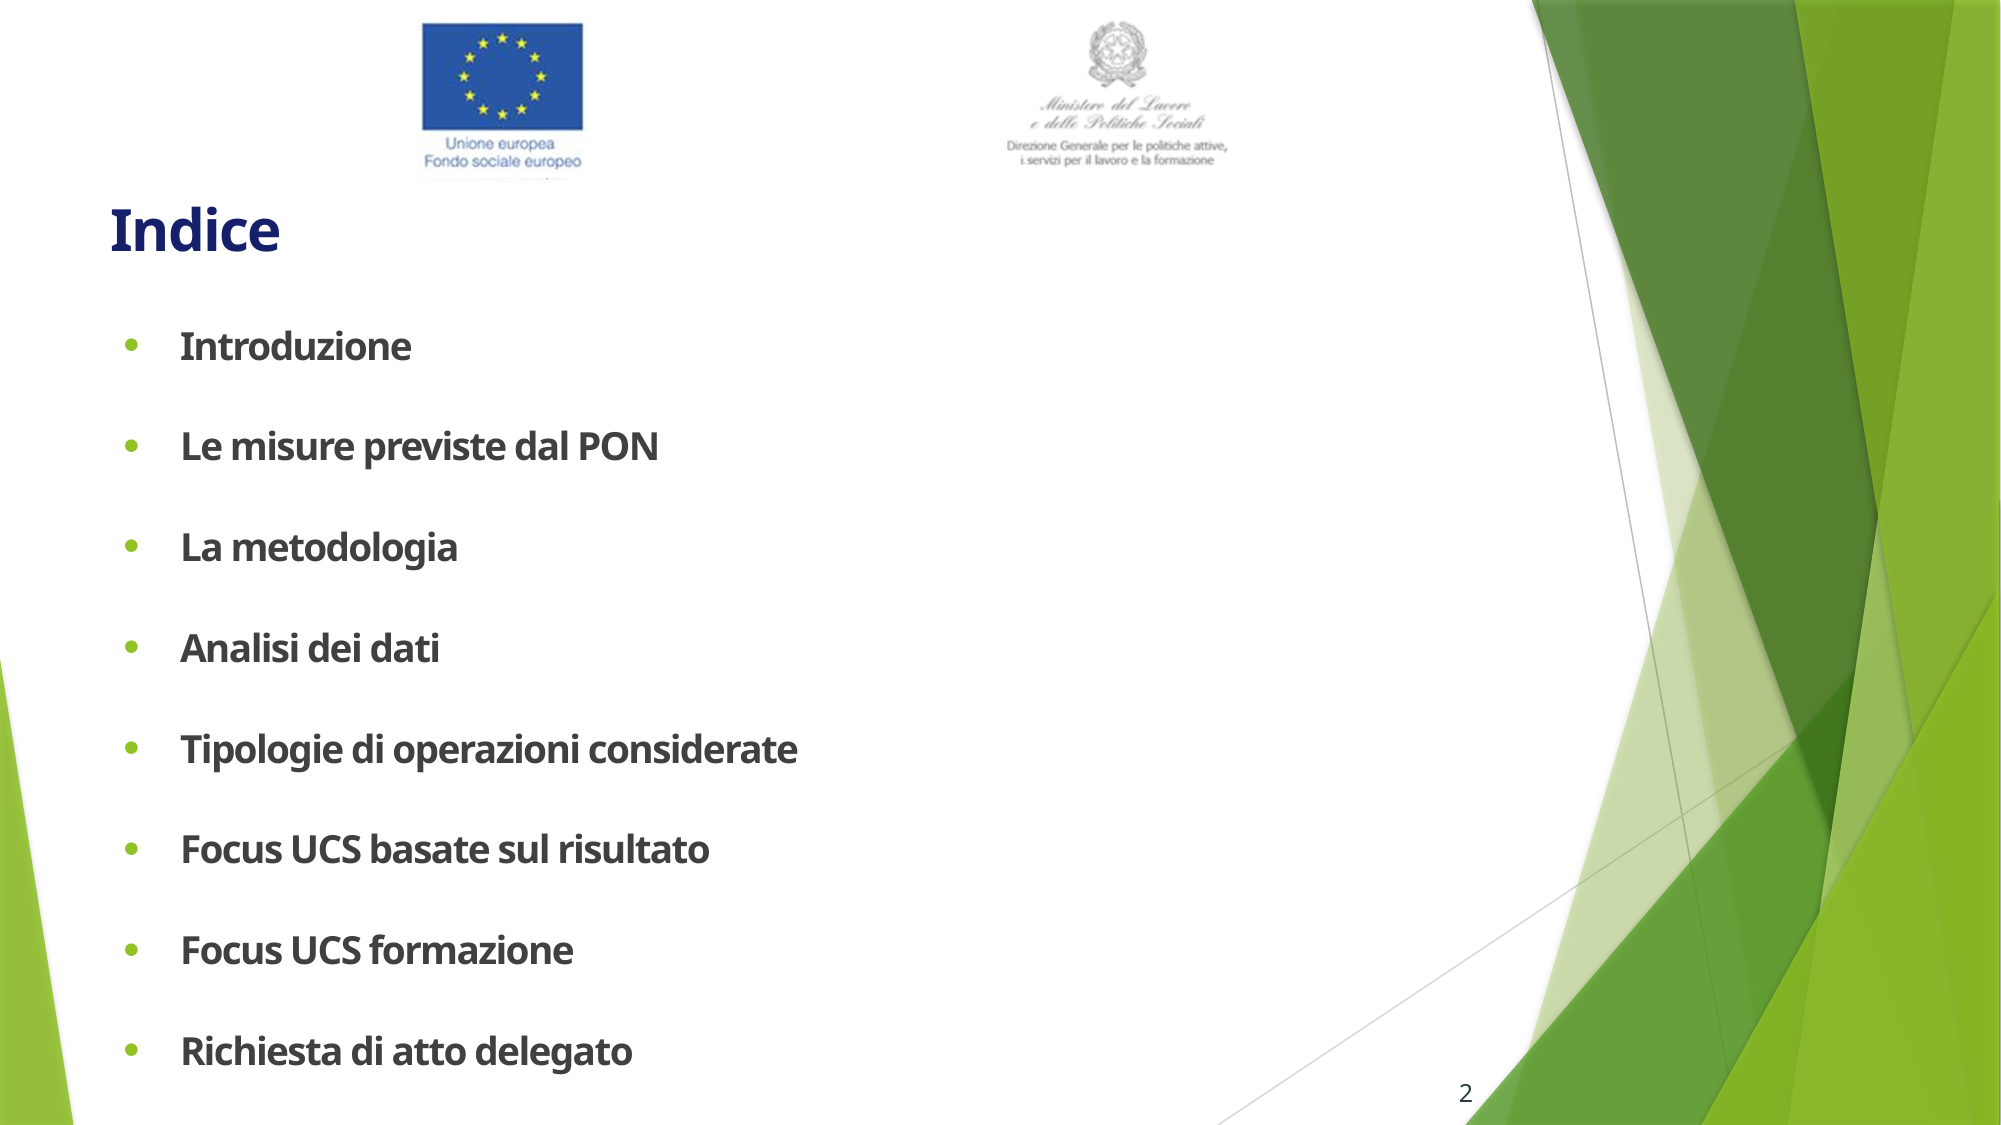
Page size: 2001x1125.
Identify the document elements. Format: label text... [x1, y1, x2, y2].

picture [418, 19, 587, 185]
title Indice [95, 185, 1532, 303]
list Introduzione Le misure previste dal PON La metodologia Analisi dei dati Tipologie di operazioni considerate Focus UCS basate sul risultato Focus UCS formazione Richiesta di atto delegato [108, 313, 1519, 1081]
picture [1007, 19, 1237, 179]
